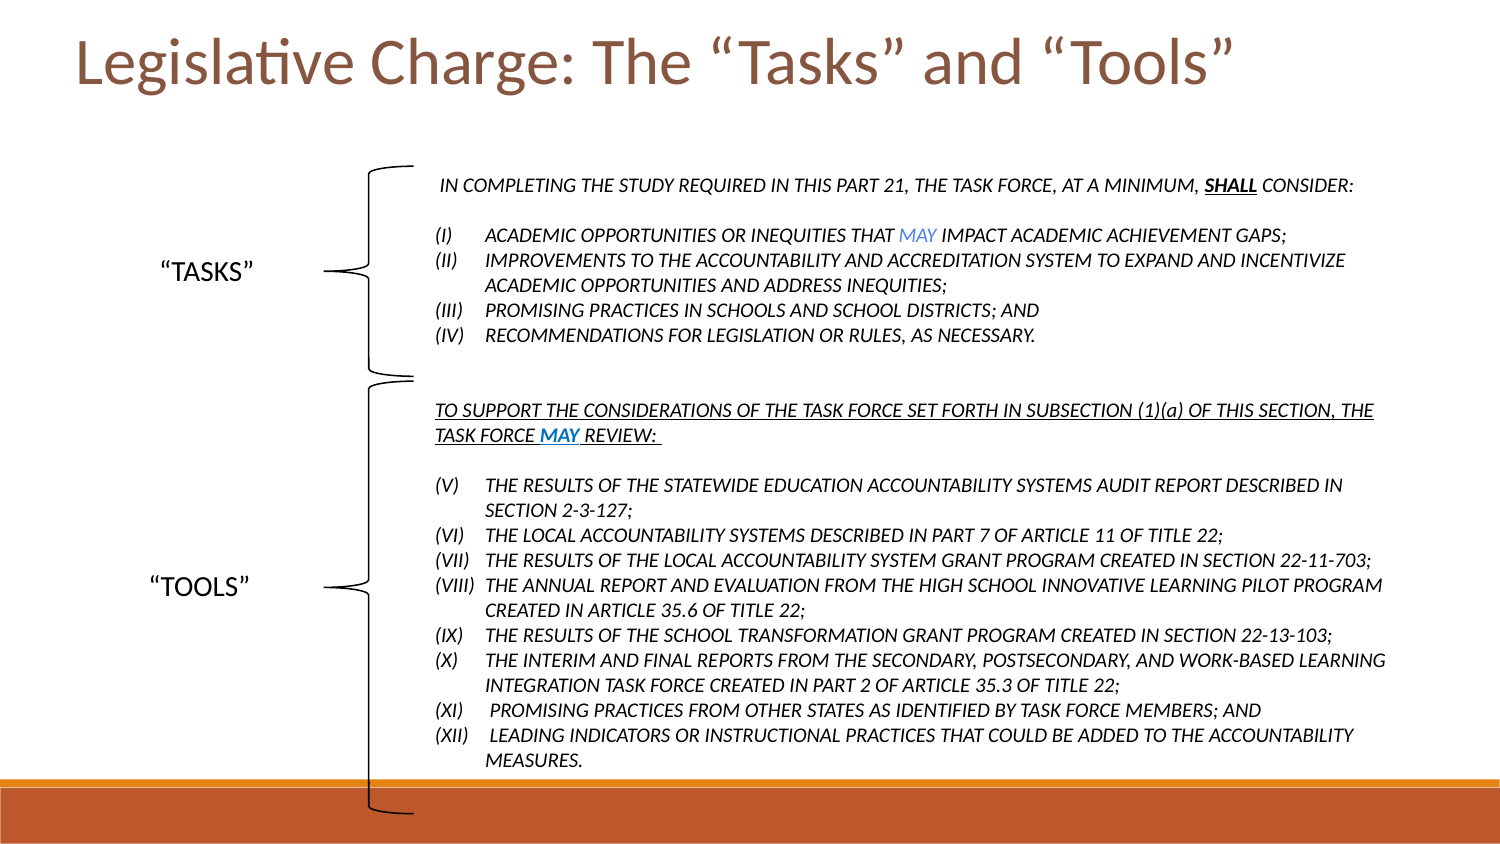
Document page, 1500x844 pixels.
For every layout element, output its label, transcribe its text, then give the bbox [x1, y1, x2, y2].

text_box IN COMPLETING THE STUDY REQUIRED IN THIS PART 21, THE TASK FORCE, AT A MINIMUM, SHALL CONSIDER: ACADEMIC OPPORTUNITIES OR INEQUITIES THAT MAY IMPACT ACADEMIC ACHIEVEMENT GAPS; IMPROVEMENTS TO THE ACCOUNTABILITY AND ACCREDITATION SYSTEM TO EXPAND AND INCENTIVIZE ACADEMIC OPPORTUNITIES AND ADDRESS INEQUITIES; PROMISING PRACTICES IN SCHOOLS AND SCHOOL DISTRICTS; AND RECOMMENDATIONS FOR LEGISLATION OR RULES, AS NECESSARY. TO SUPPORT THE CONSIDERATIONS OF THE TASK FORCE SET FORTH IN SUBSECTION (1)(a) OF THIS SECTION, THE TASK FORCE MAY REVIEW: THE RESULTS OF THE STATEWIDE EDUCATION ACCOUNTABILITY SYSTEMS AUDIT REPORT DESCRIBED IN SECTION 2-3-127; THE LOCAL ACCOUNTABILITY SYSTEMS DESCRIBED IN PART 7 OF ARTICLE 11 OF TITLE 22; THE RESULTS OF THE LOCAL ACCOUNTABILITY SYSTEM GRANT PROGRAM CREATED IN SECTION 22-11-703; THE ANNUAL REPORT AND EVALUATION FROM THE HIGH SCHOOL INNOVATIVE LEARNING PILOT PROGRAM CREATED IN ARTICLE 35.6 OF TITLE 22; THE RESULTS OF THE SCHOOL TRANSFORMATION GRANT PROGRAM CREATED IN SECTION 22-13-103; THE INTERIM AND FINAL REPORTS FROM THE SECONDARY, POSTSECONDARY, AND WORK-BASED LEARNING INTEGRATION TASK FORCE CREATED IN PART 2 OF ARTICLE 35.3 OF TITLE 22; PROMISING PRACTICES FROM OTHER STATES AS IDENTIFIED BY TASK FORCE MEMBERS; AND LEADING INDICATORS OR INSTRUCTIONAL PRACTICES THAT COULD BE ADDED TO THE ACCOUNTABILITY MEASURES. [423, 166, 1427, 777]
text_box “TOOLS” [73, 561, 325, 608]
text_box [325, 381, 414, 814]
text_box Legislative Charge: The “Tasks” and “Tools” [64, 12, 1358, 176]
text_box “TASKS” [81, 246, 333, 293]
text_box [333, 166, 414, 377]
